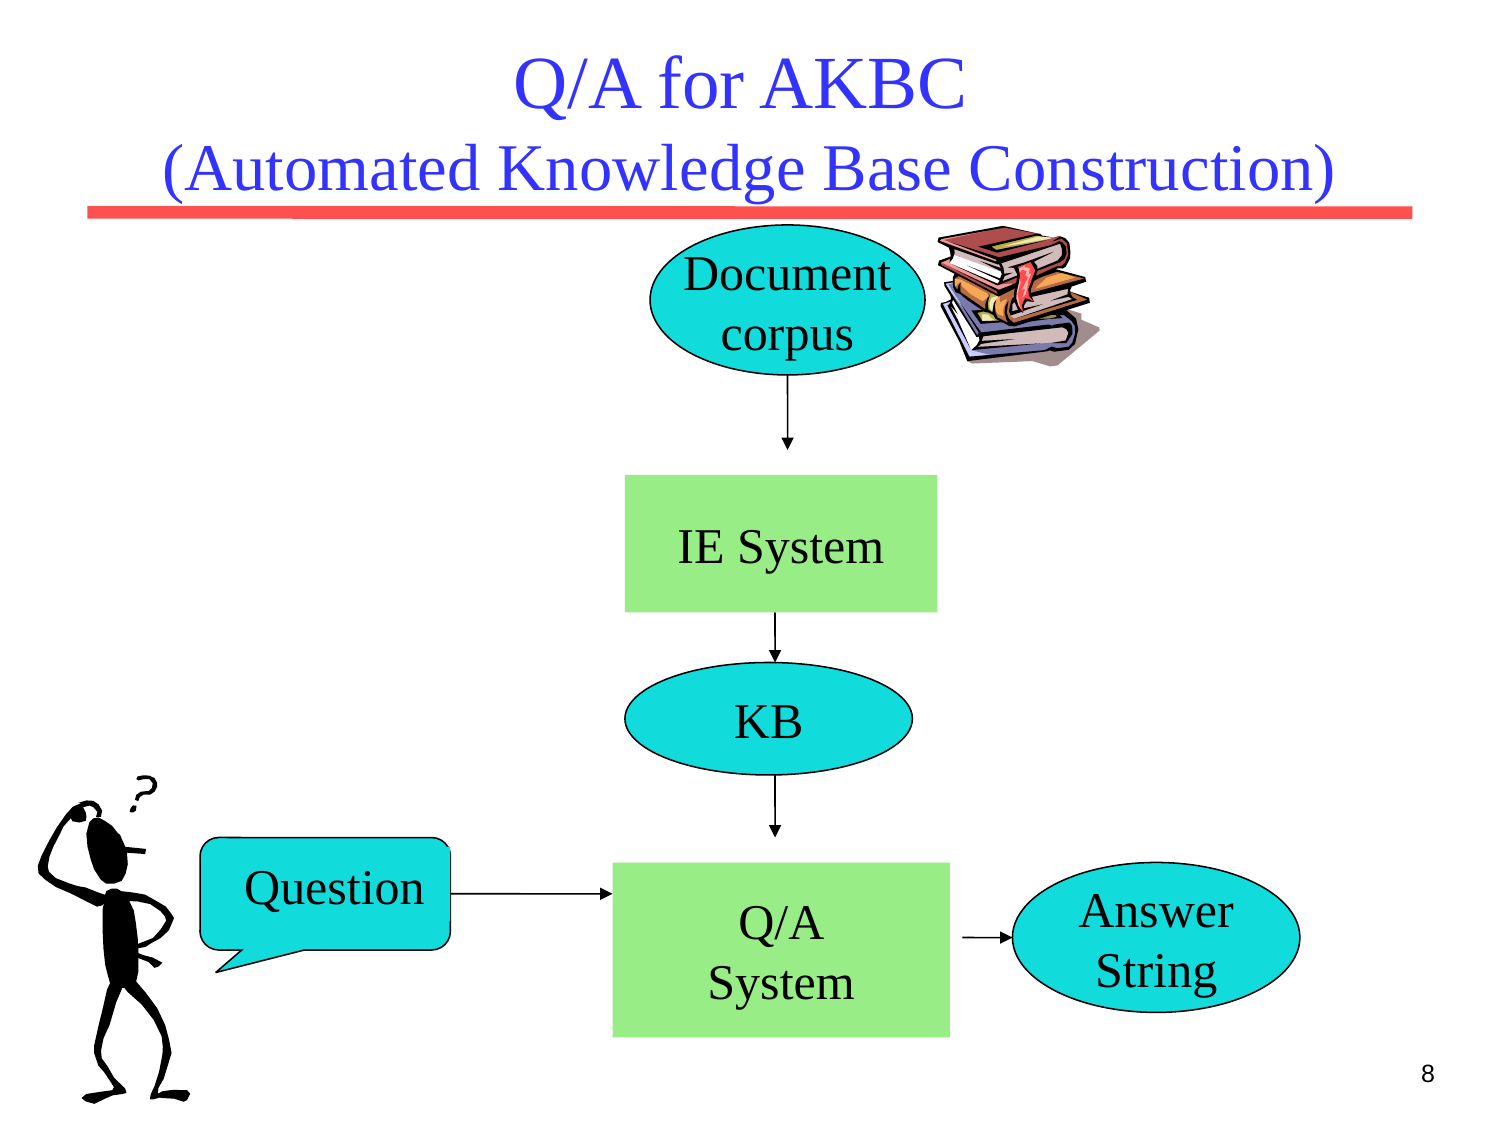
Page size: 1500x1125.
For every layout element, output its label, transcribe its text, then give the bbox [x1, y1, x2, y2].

slide_number 8 [1137, 1050, 1450, 1125]
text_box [624, 612, 913, 776]
title Q/A for AKBC (Automated Knowledge Base Construction) [112, 37, 1388, 200]
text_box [962, 862, 1301, 1013]
text_box Q/A System [779, 862, 950, 1038]
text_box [624, 374, 938, 613]
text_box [37, 774, 776, 1105]
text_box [649, 224, 1102, 376]
